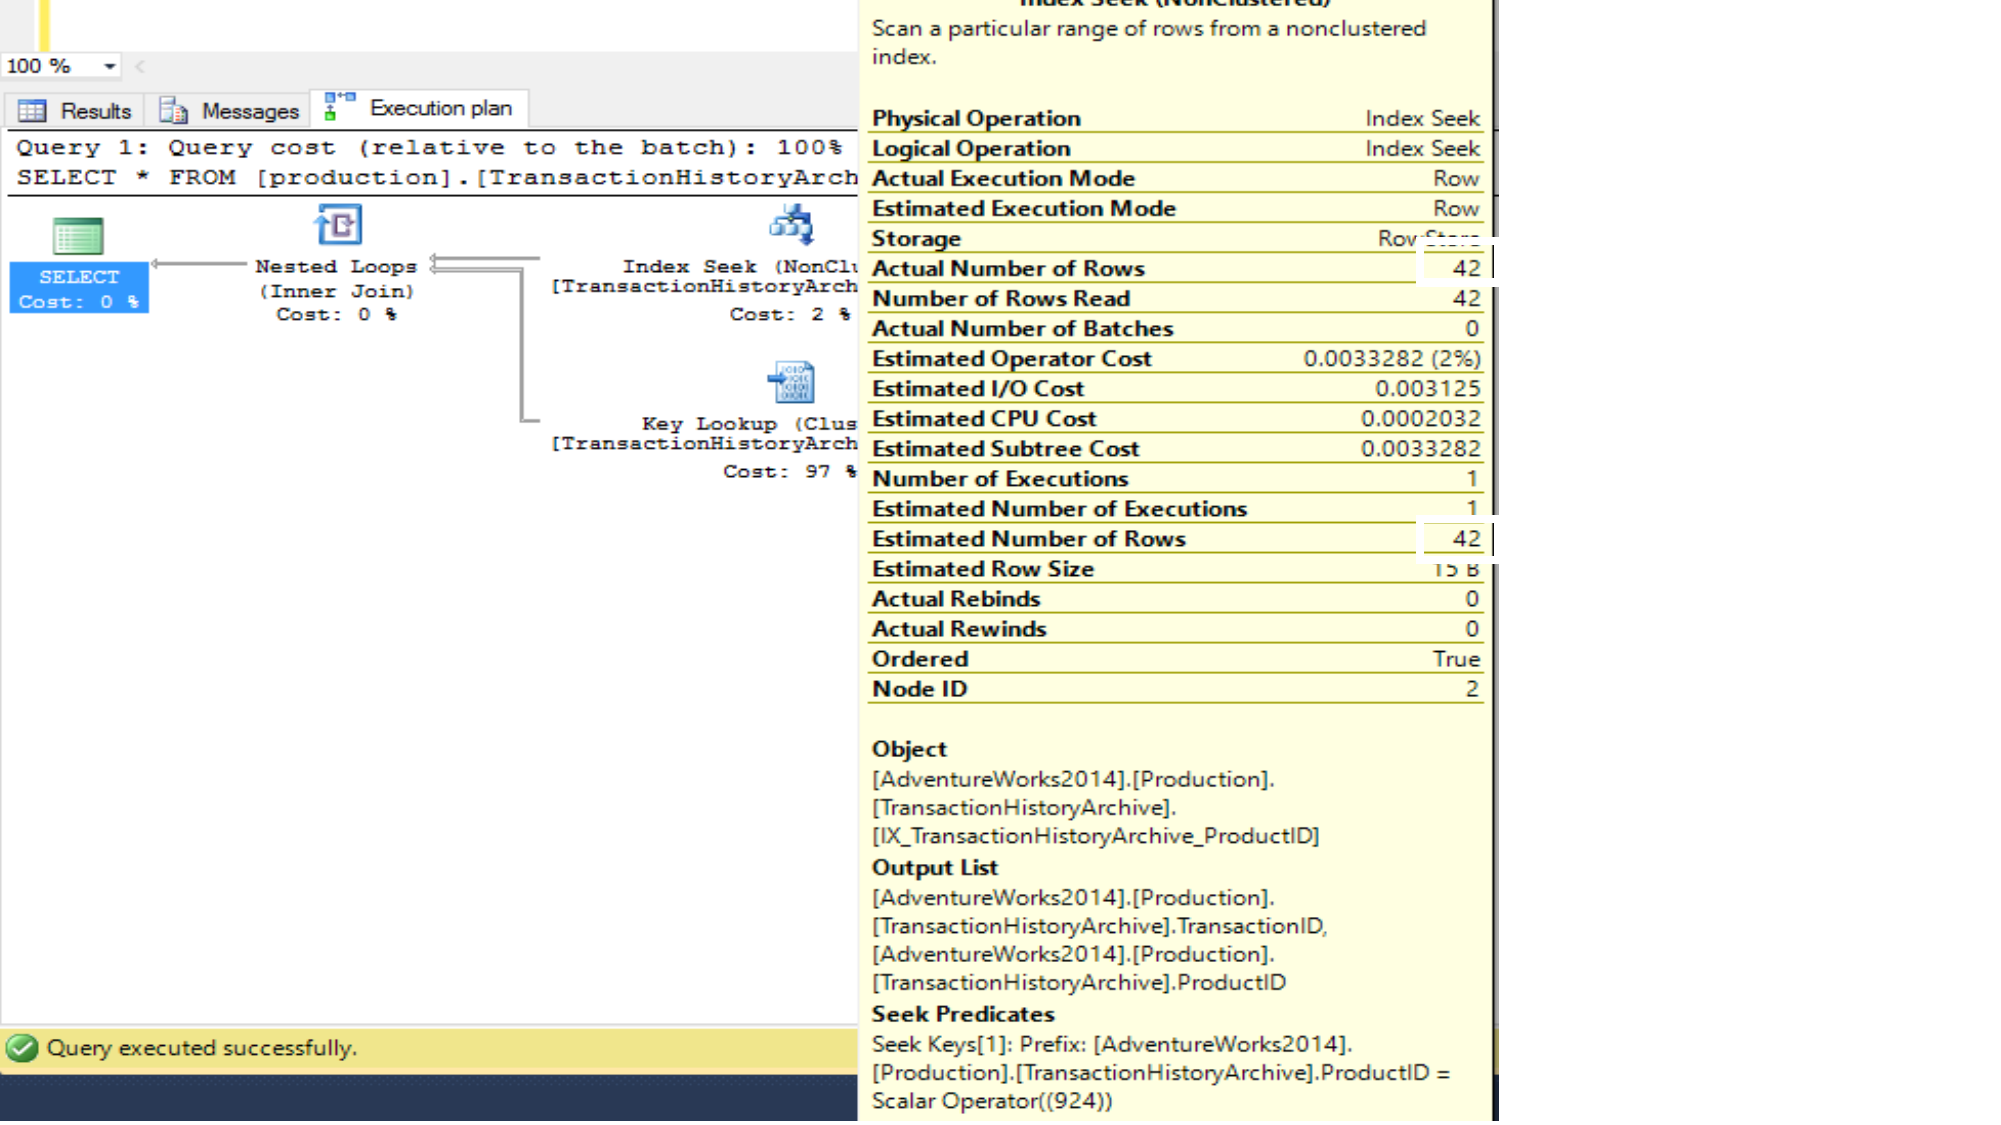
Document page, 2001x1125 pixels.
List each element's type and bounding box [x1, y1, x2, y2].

picture [0, 0, 1499, 1121]
